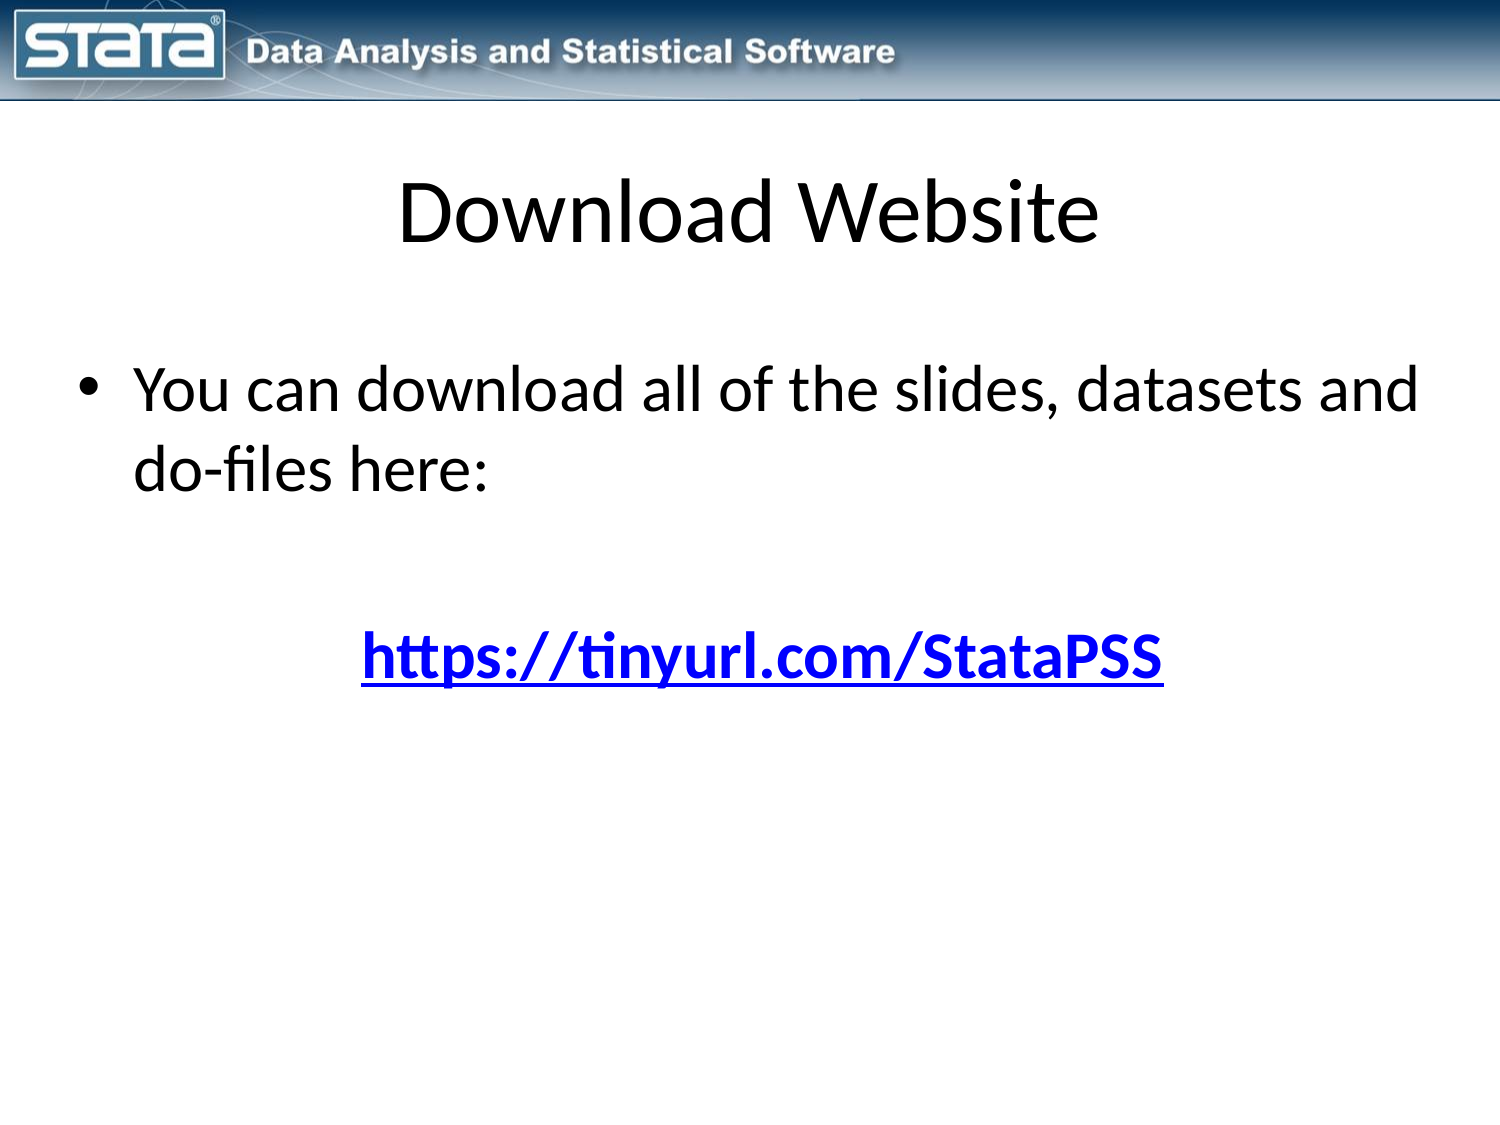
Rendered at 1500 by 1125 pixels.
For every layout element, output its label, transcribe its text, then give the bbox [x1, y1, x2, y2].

picture [0, 0, 1500, 101]
list You can download all of the slides, datasets and do-files here: https://tinyurl.com/StataPSS [62, 337, 1463, 1005]
title Download Website [75, 125, 1425, 288]
